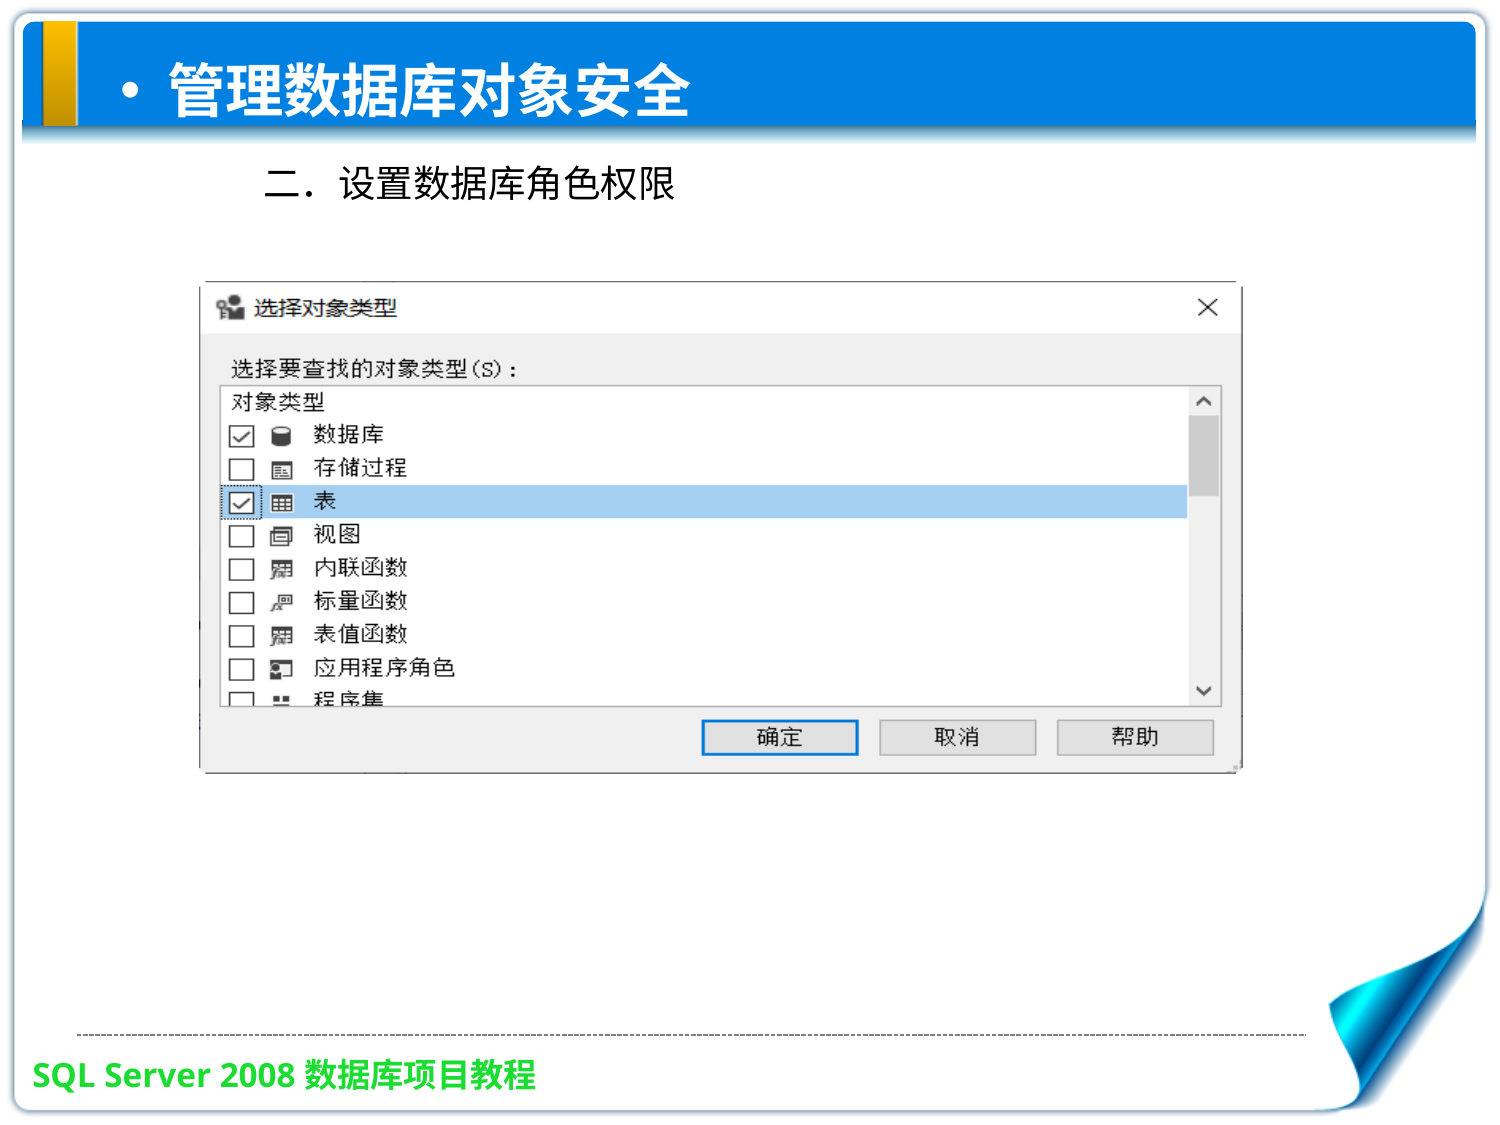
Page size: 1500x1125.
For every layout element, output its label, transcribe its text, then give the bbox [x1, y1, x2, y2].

text_box 管理数据库对象安全 [105, 46, 821, 132]
text_box 二．设置数据库角色权限 [248, 152, 691, 213]
picture [0, 0, 1500, 1125]
